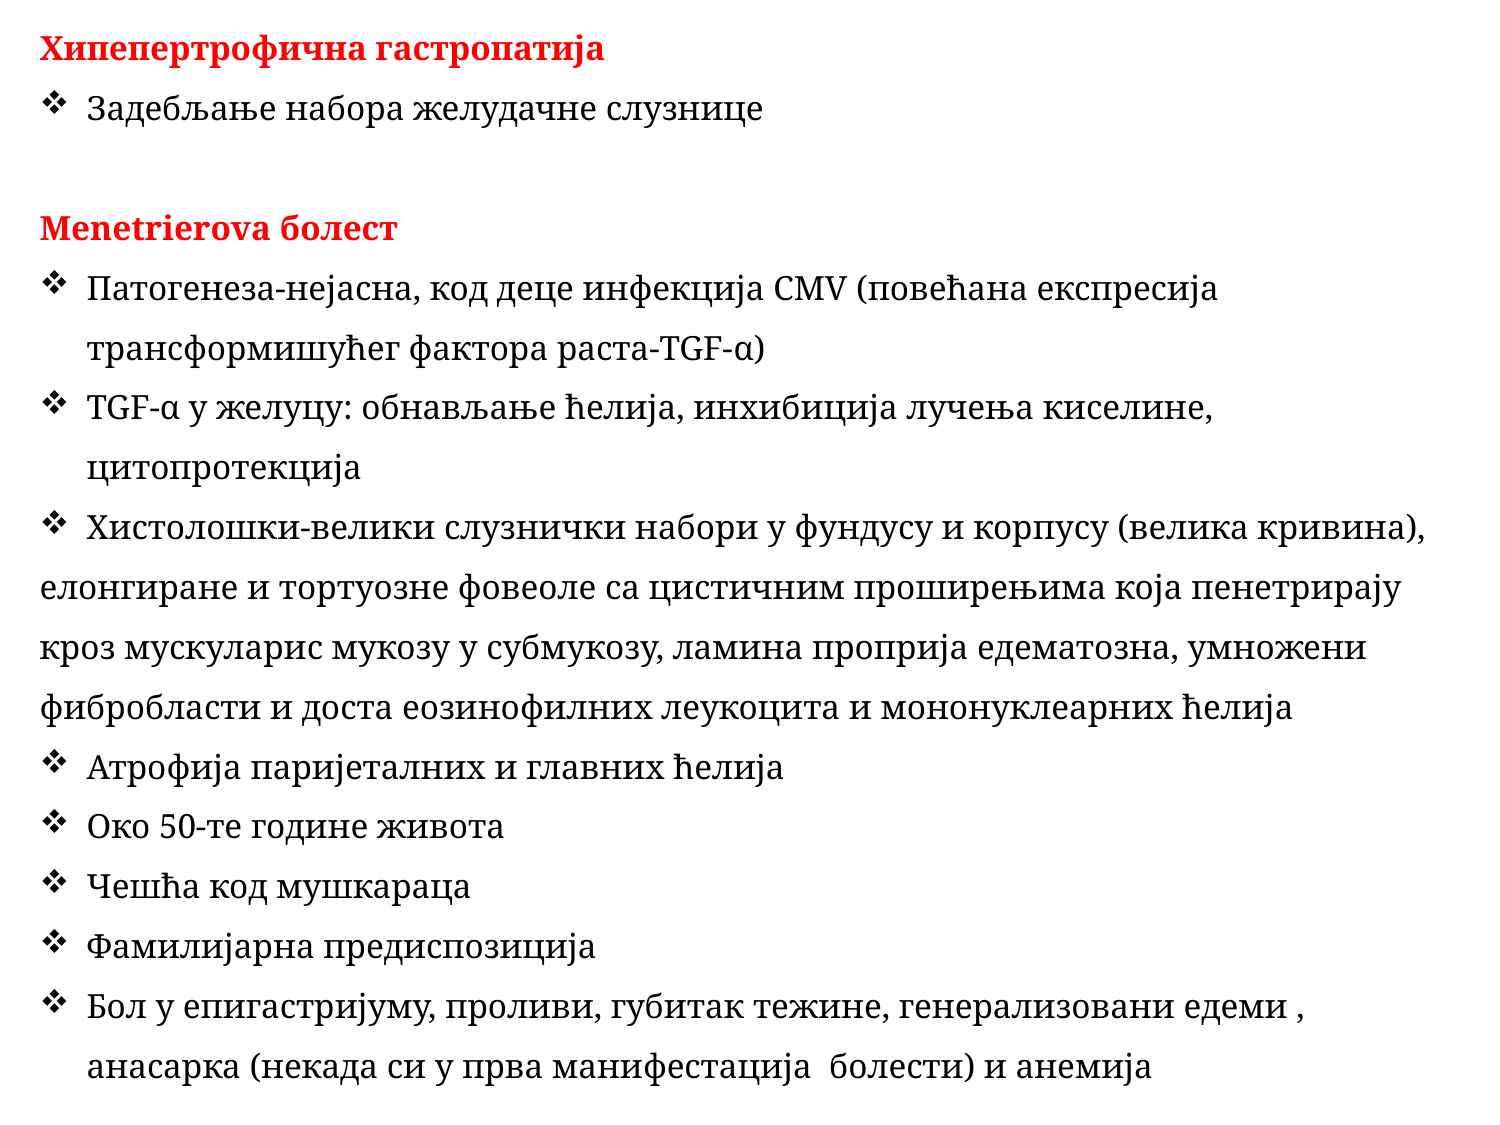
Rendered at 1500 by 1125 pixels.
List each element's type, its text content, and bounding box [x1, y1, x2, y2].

text_box Хипепертрофична гастропатија Задебљање набора желудачне слузнице Menetrierova болест Патогенеза-нејасна, код деце инфекција CMV (повећана експресија трансформишућег фактора раста-TGF-α) TGF-α у желуцу: обнављање ћелија, инхибиција лучења киселине, цитопротекција Хистолошки-велики слузнички набори у фундусу и корпусу (велика кривина), елонгиране и тортуозне фовеоле са цистичним проширењима која пенетрирају кроз мускуларис мукозу у субмукозу, ламина проприја едематозна, умножени фибробласти и доста еозинофилних леукоцита и мононуклеарних ћелија Атрофија паријеталних и главних ћелија Око 50-те године живота Чешћа код мушкараца Фамилијарна предиспозиција Бол у епигастријуму, проливи, губитак тежине, генерализовани едеми , анасарка (некада си у прва манифестација болести) и анемија [24, 0, 1450, 1125]
